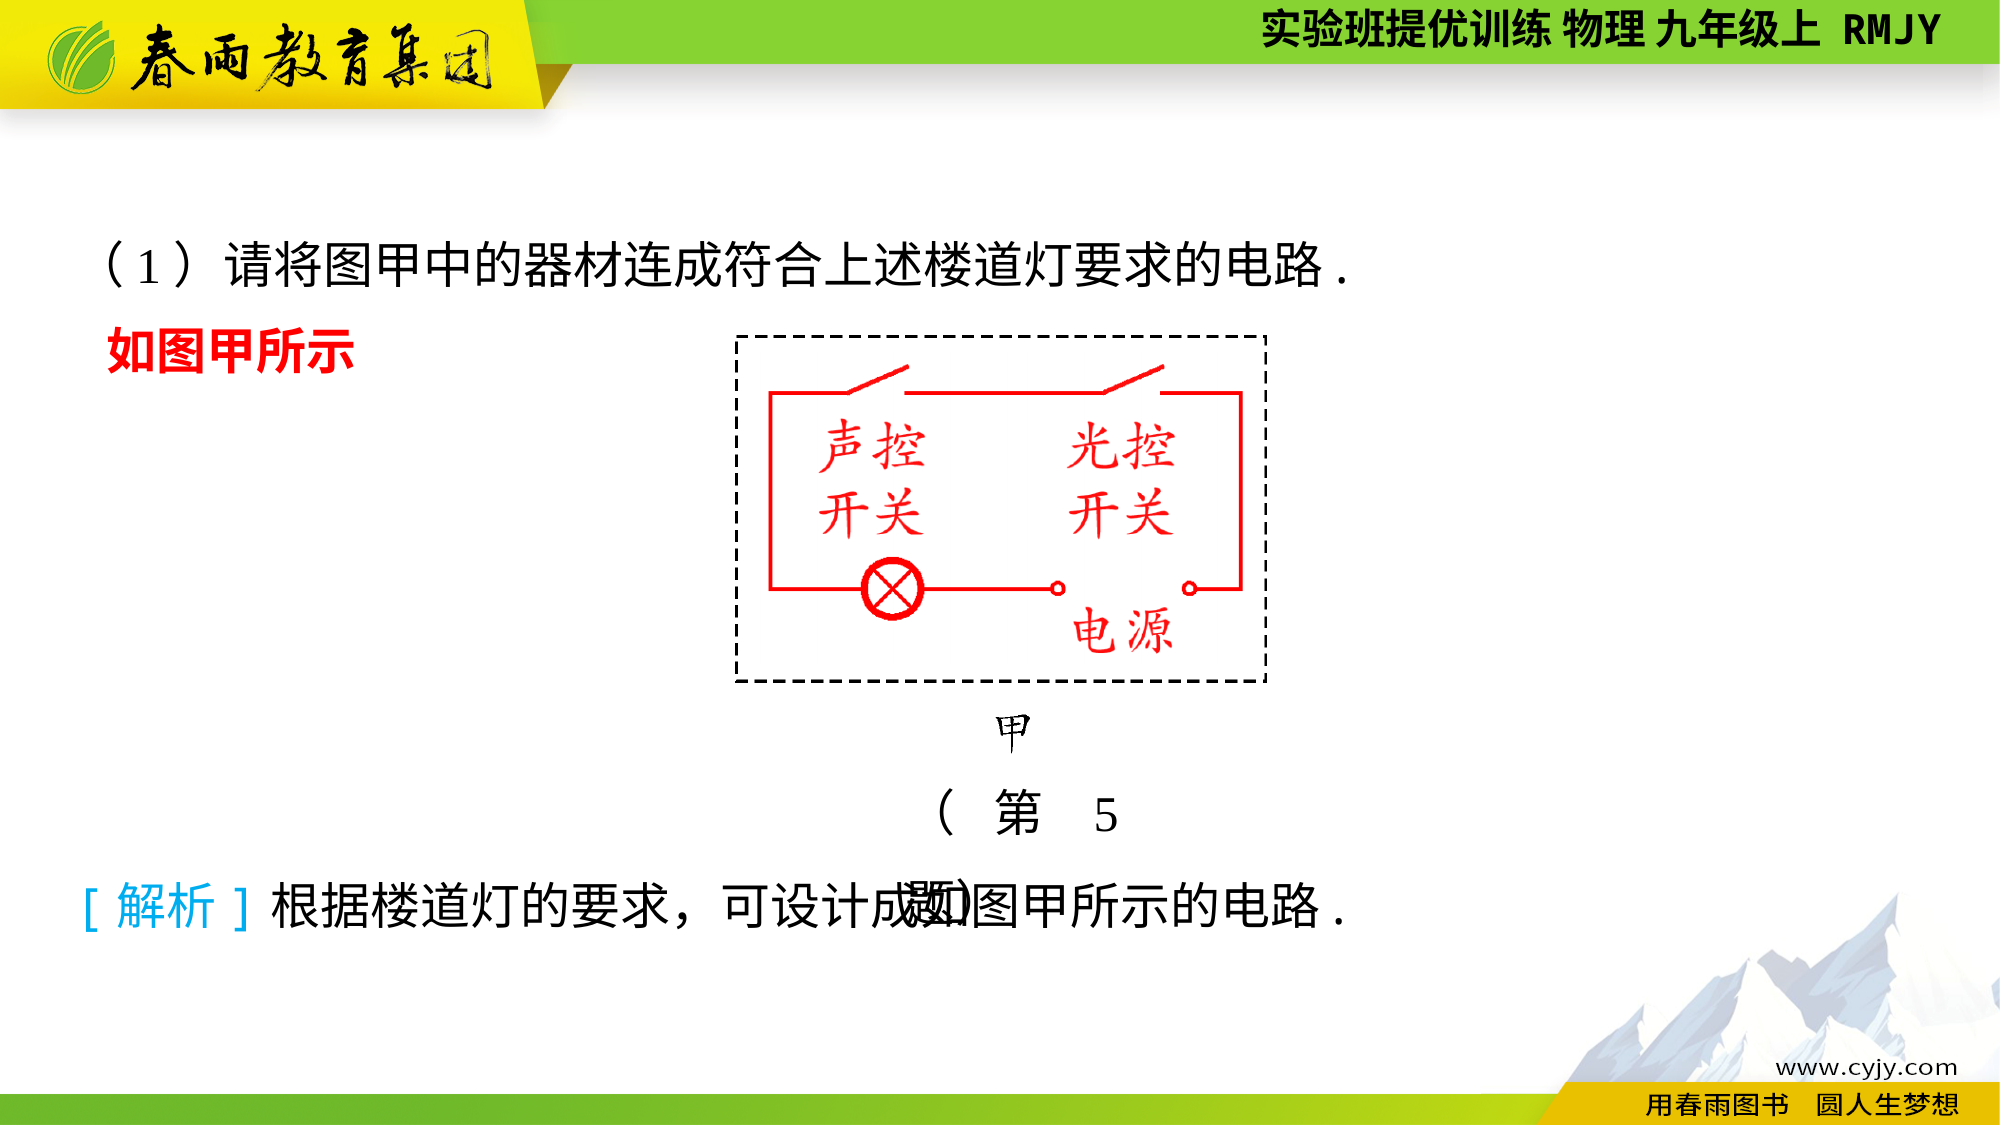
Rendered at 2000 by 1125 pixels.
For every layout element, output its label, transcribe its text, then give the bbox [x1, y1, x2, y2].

text_box 如图甲所示 [91, 281, 372, 387]
text_box （第5题） [890, 762, 1146, 837]
text_box [解析]根据楼道灯的要求，可设计成如图甲所示的电路. [59, 837, 1944, 943]
list （1）请将图甲中的器材连成符合上述楼道灯要求的电路. [59, 196, 1944, 291]
picture [0, 0, 2000, 1125]
